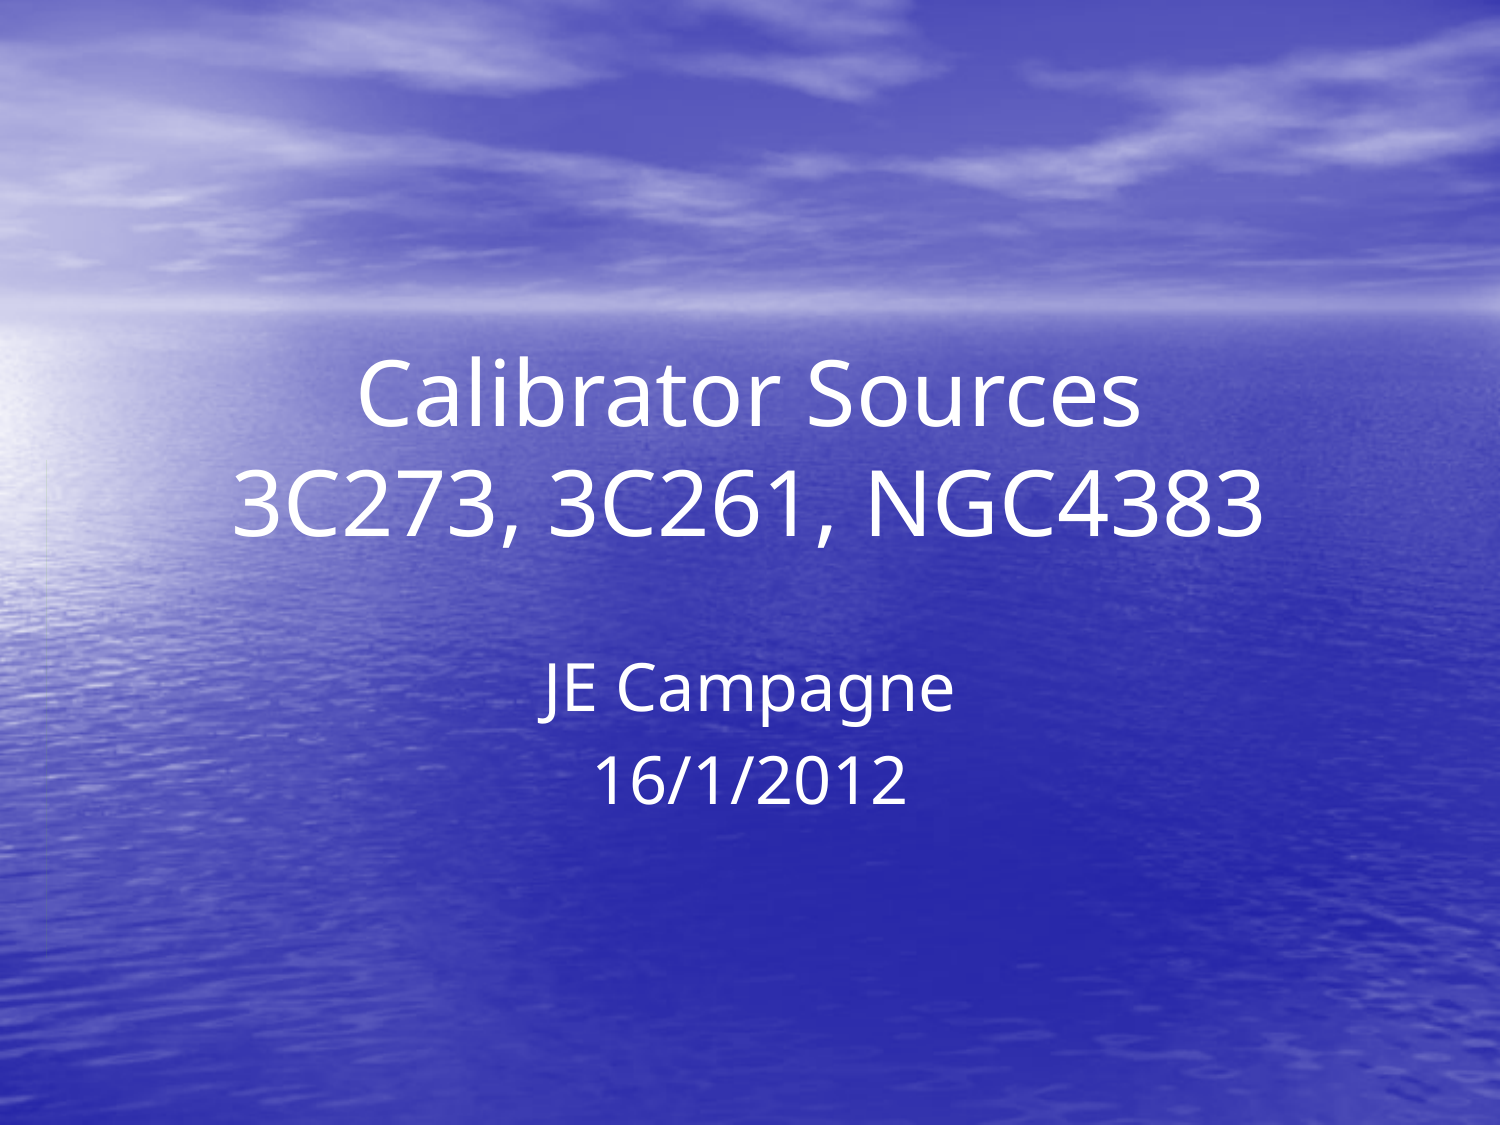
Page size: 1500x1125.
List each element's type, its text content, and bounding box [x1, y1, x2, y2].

subtitle JE Campagne 16/1/2012 [224, 637, 1276, 926]
title Calibrator Sources 3C273, 3C261, NGC4383 [112, 327, 1388, 563]
